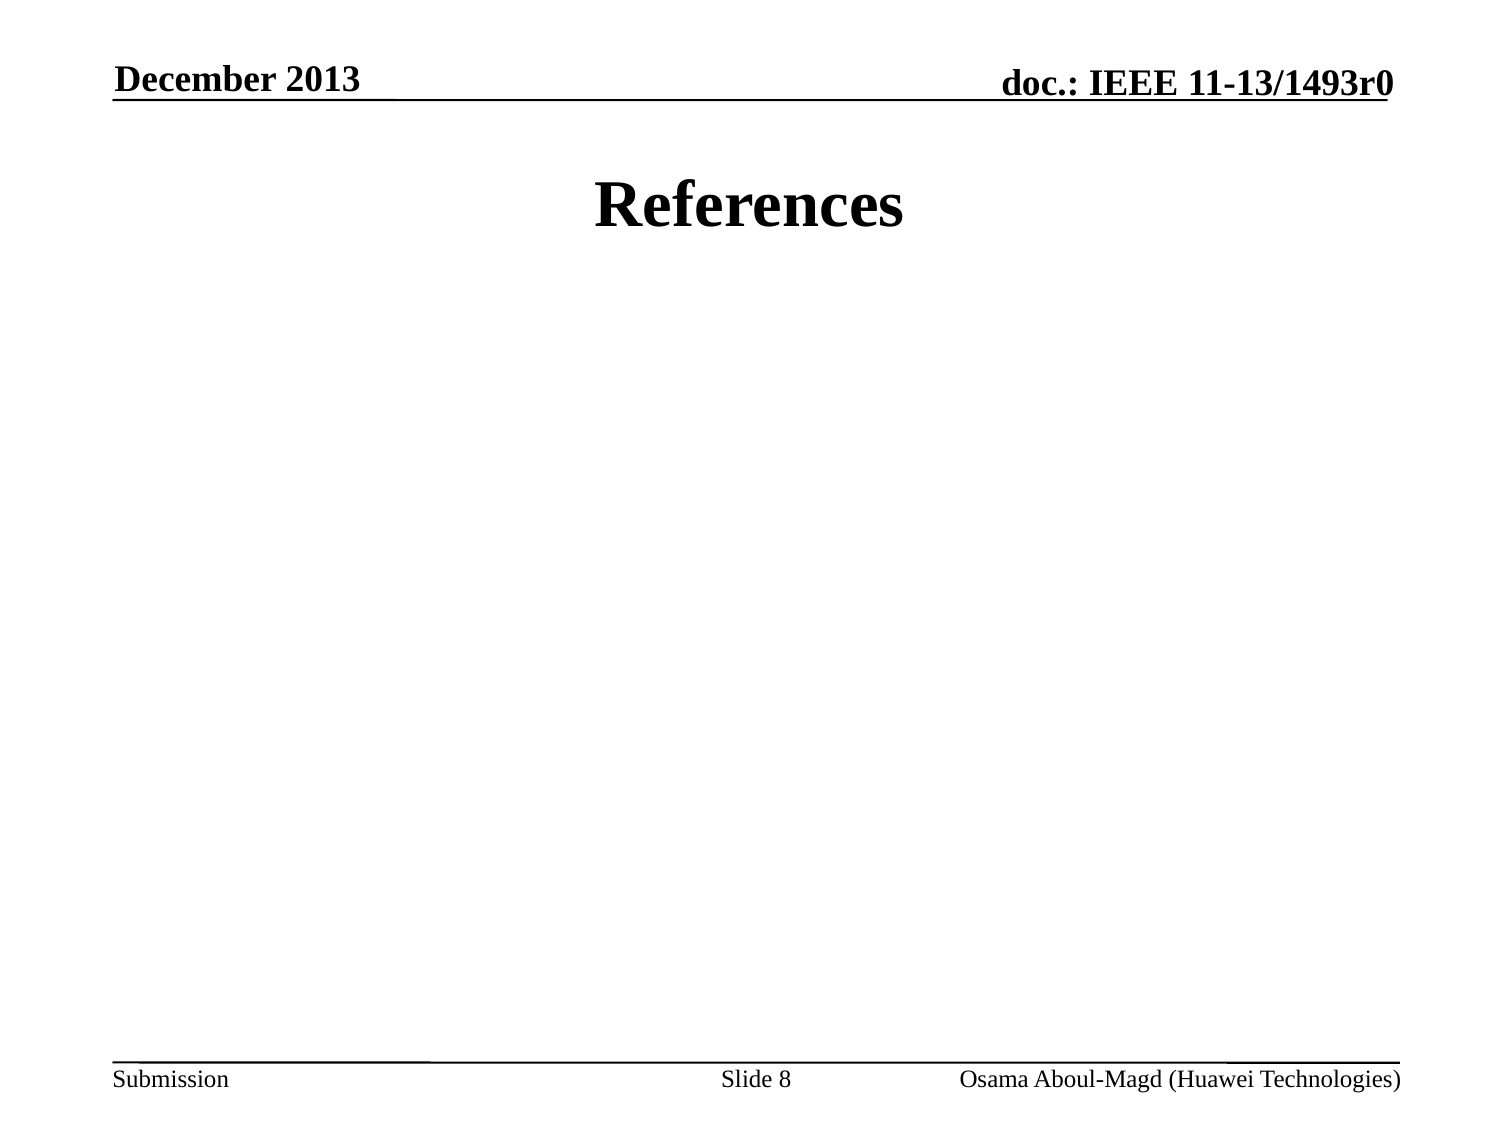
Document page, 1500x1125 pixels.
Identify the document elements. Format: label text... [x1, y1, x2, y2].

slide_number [114, 54, 423, 100]
footer Osama Aboul-Magd (Huawei Technologies) [878, 1061, 1402, 1093]
slide_number Slide 8 [712, 1061, 800, 1123]
title References [112, 112, 1388, 288]
